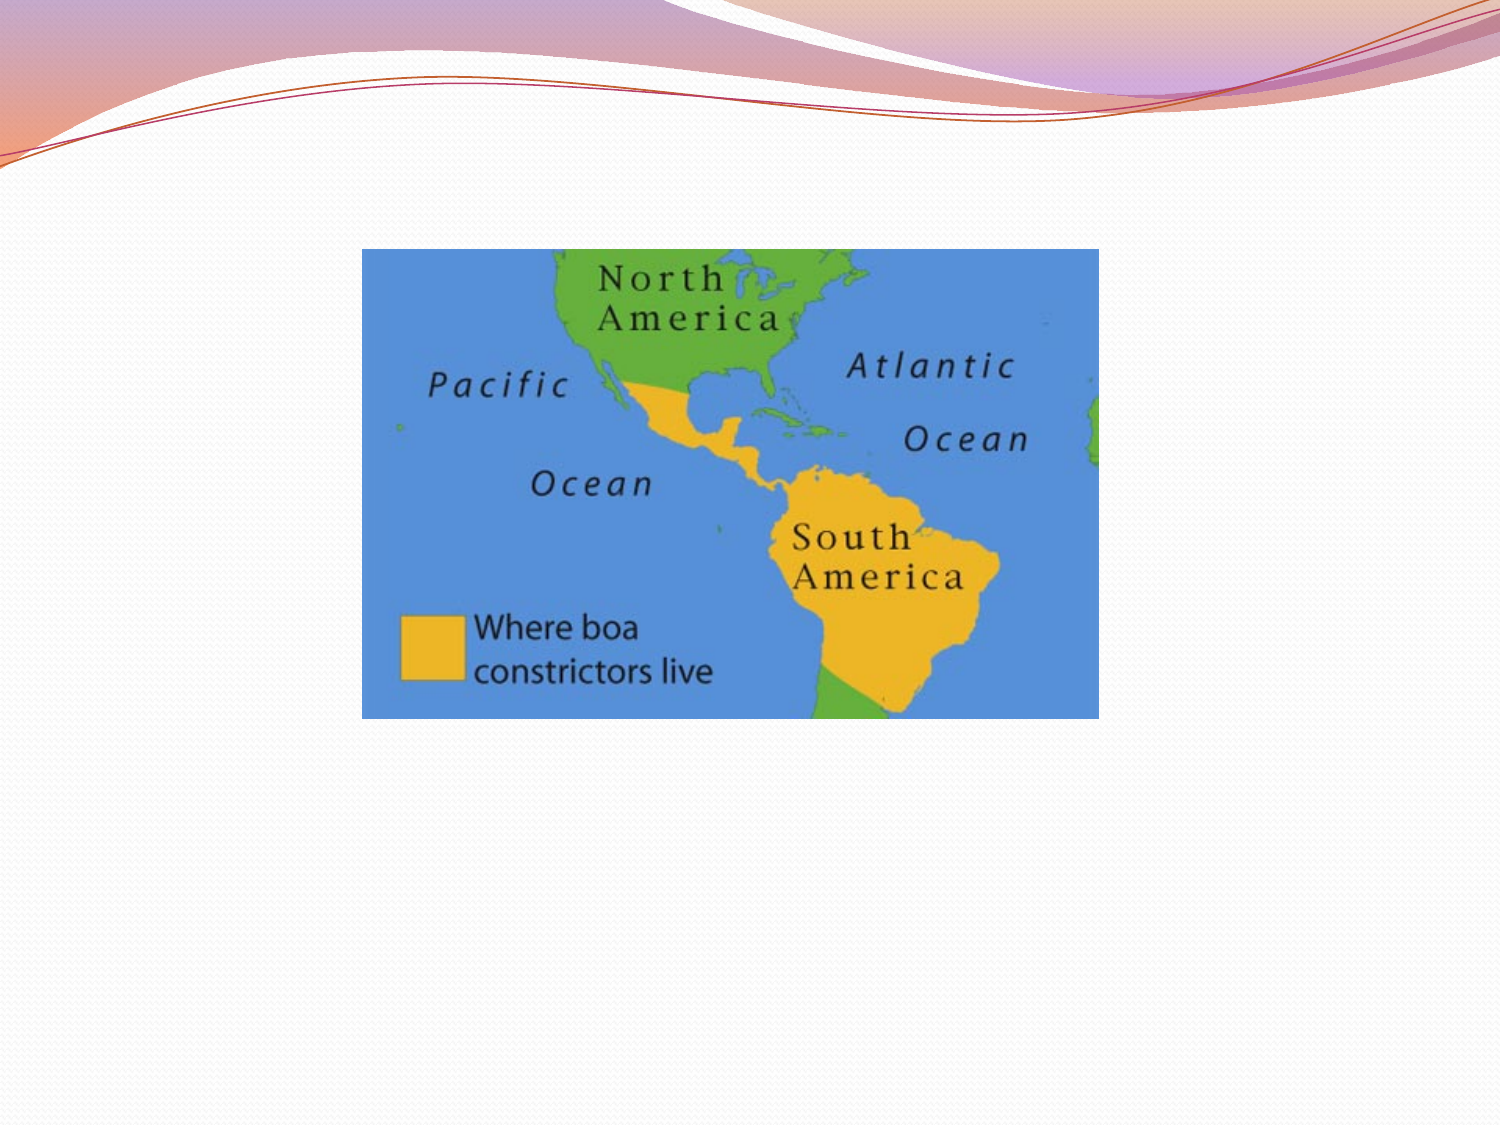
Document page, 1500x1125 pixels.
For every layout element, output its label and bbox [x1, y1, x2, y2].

picture [362, 249, 1099, 719]
